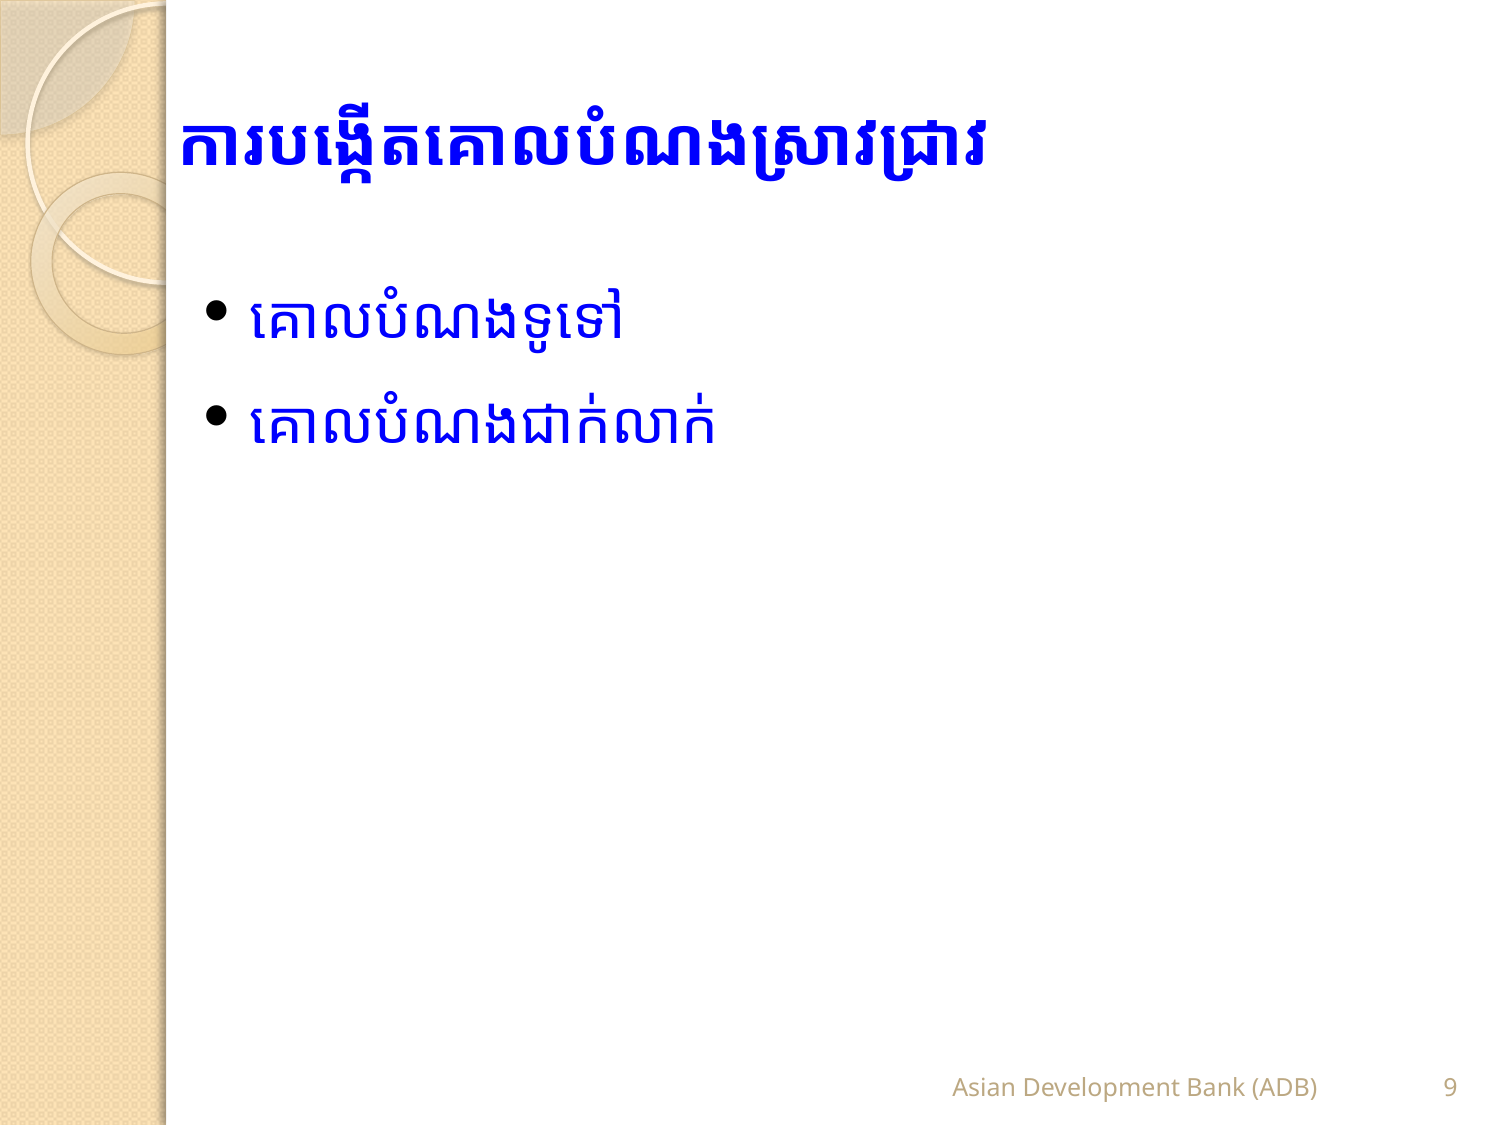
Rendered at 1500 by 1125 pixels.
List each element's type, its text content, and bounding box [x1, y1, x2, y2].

title ការបង្កើតគោលបំណងស្រាវជ្រាវ [162, 45, 1466, 233]
slide_number 9 [1413, 1034, 1488, 1113]
footer Asian Development Bank (ADB) [937, 1034, 1413, 1113]
list គោលបំណងទូទៅ គោលបំណងជាក់លាក់ [174, 237, 1466, 1025]
